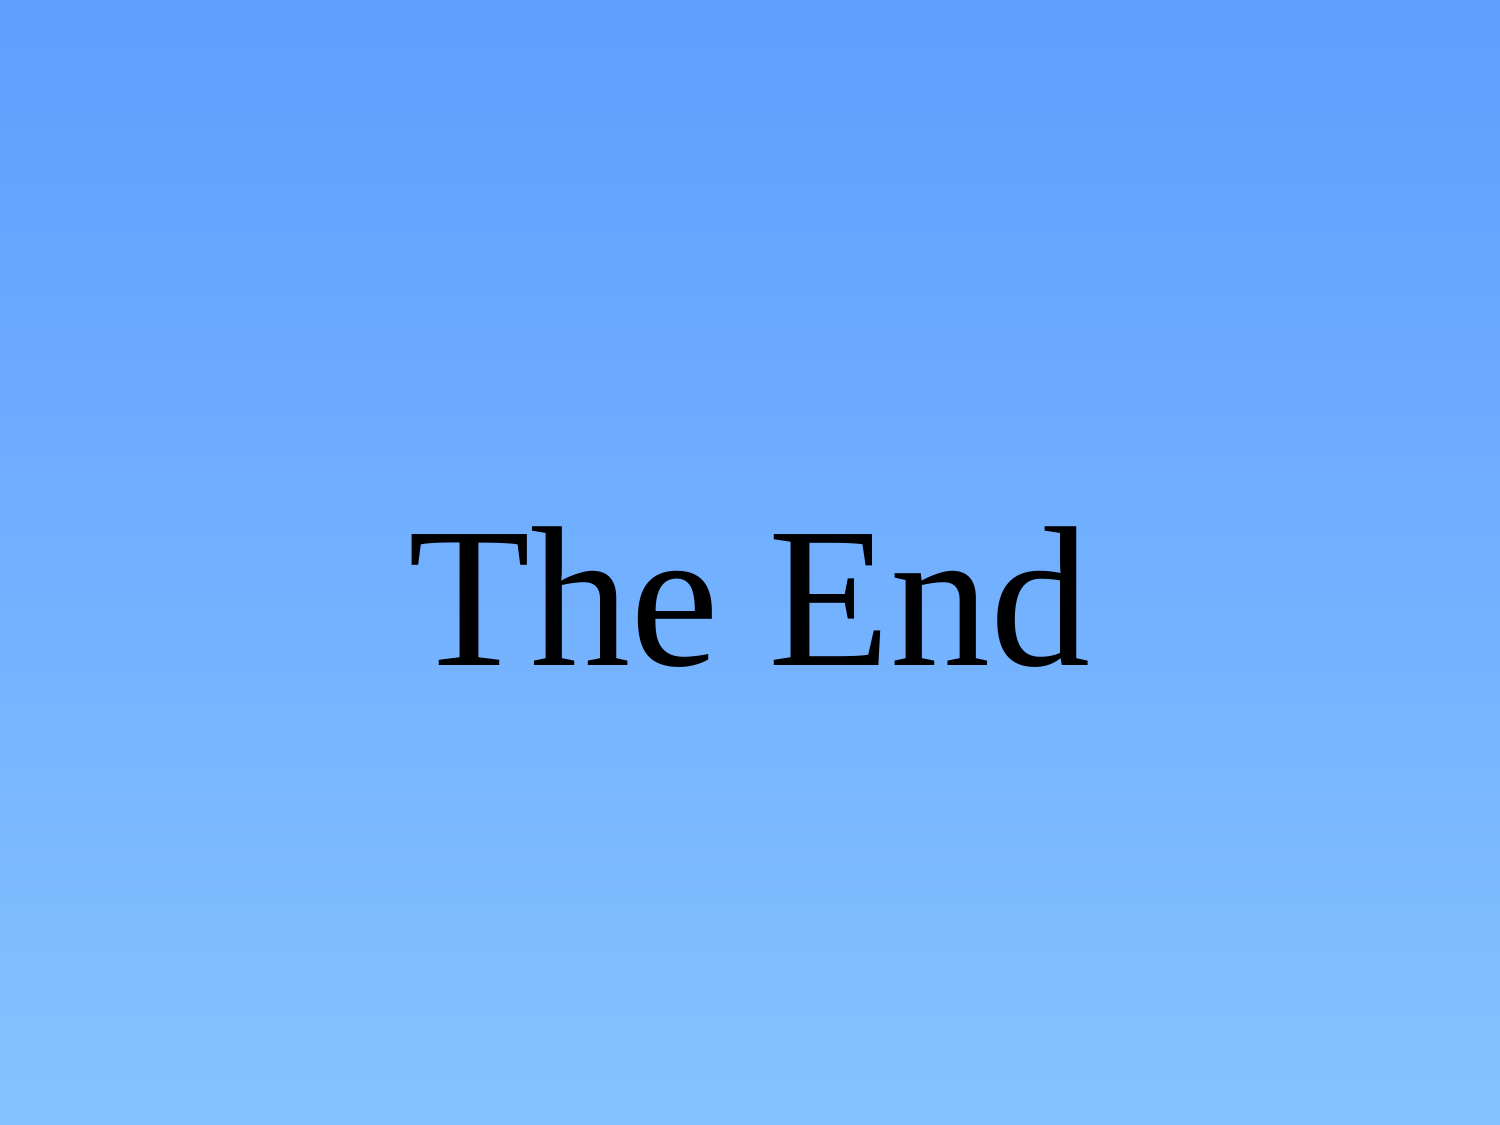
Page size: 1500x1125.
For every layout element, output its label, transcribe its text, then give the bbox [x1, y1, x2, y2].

title The End [74, 44, 1426, 1125]
